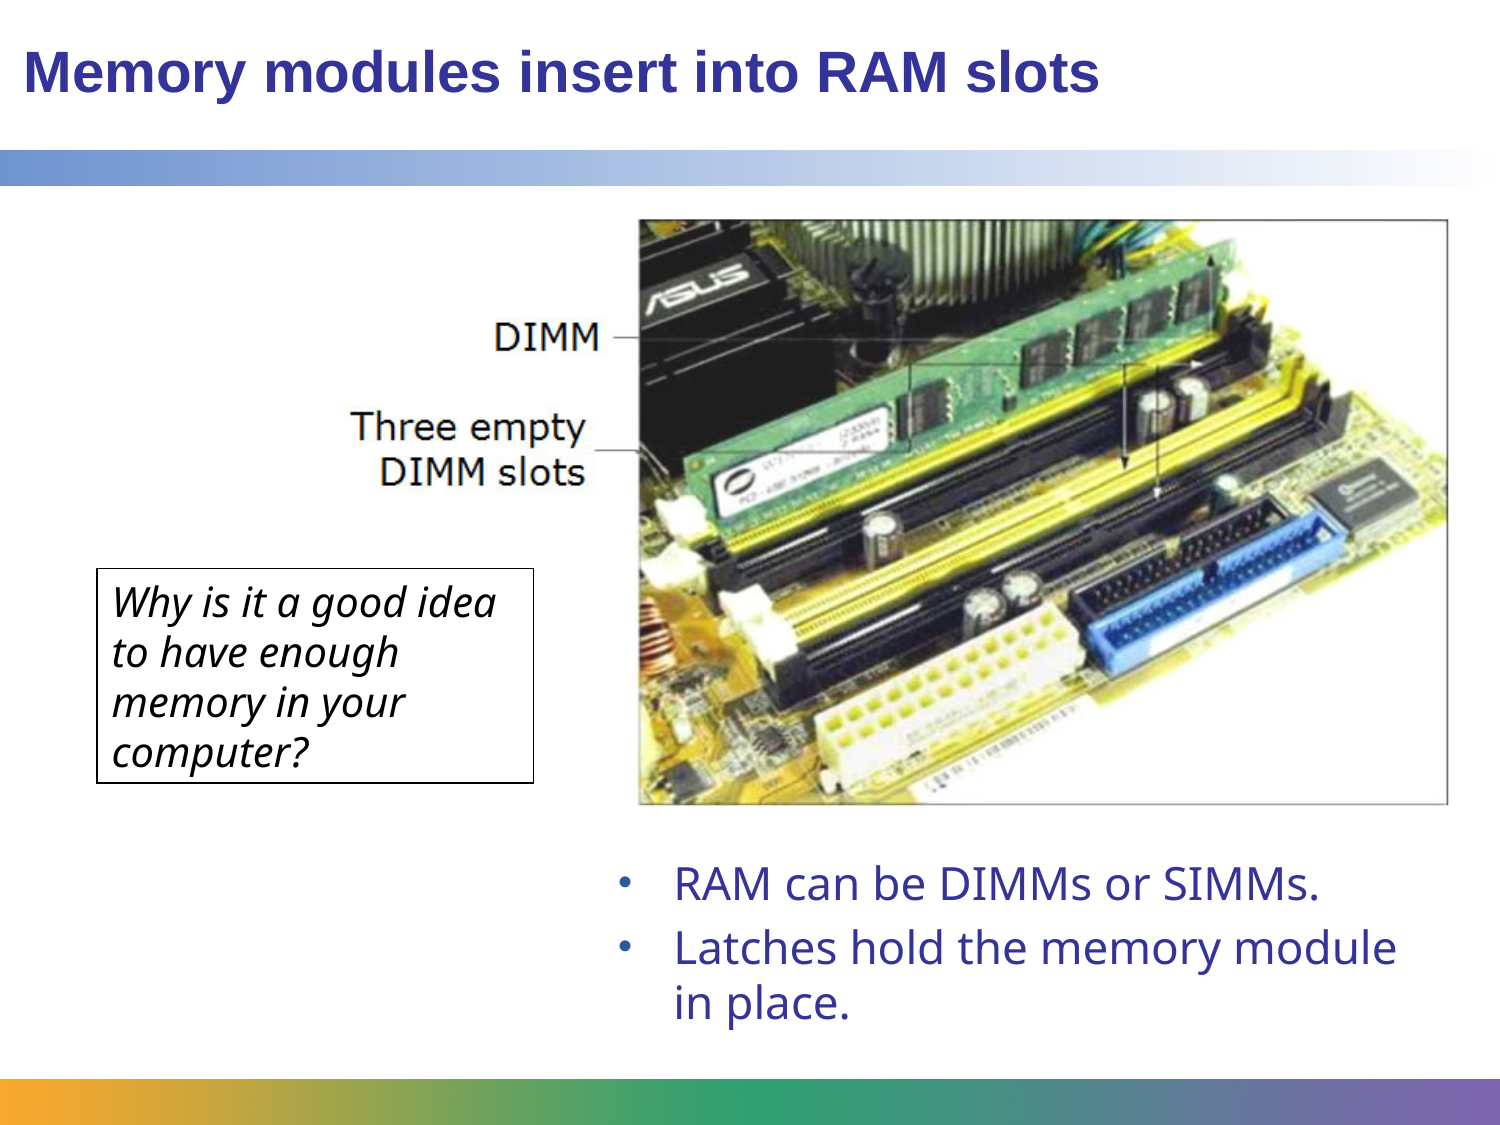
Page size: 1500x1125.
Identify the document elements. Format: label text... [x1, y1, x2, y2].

text_box Why is it a good idea to have enough memory in your computer? [96, 568, 316, 784]
title Memory modules insert into RAM slots [8, 0, 1425, 138]
picture [321, 218, 1450, 807]
picture [0, 1079, 1500, 1125]
list RAM can be DIMMs or SIMMs. Latches hold the memory module in place. [601, 847, 1426, 969]
